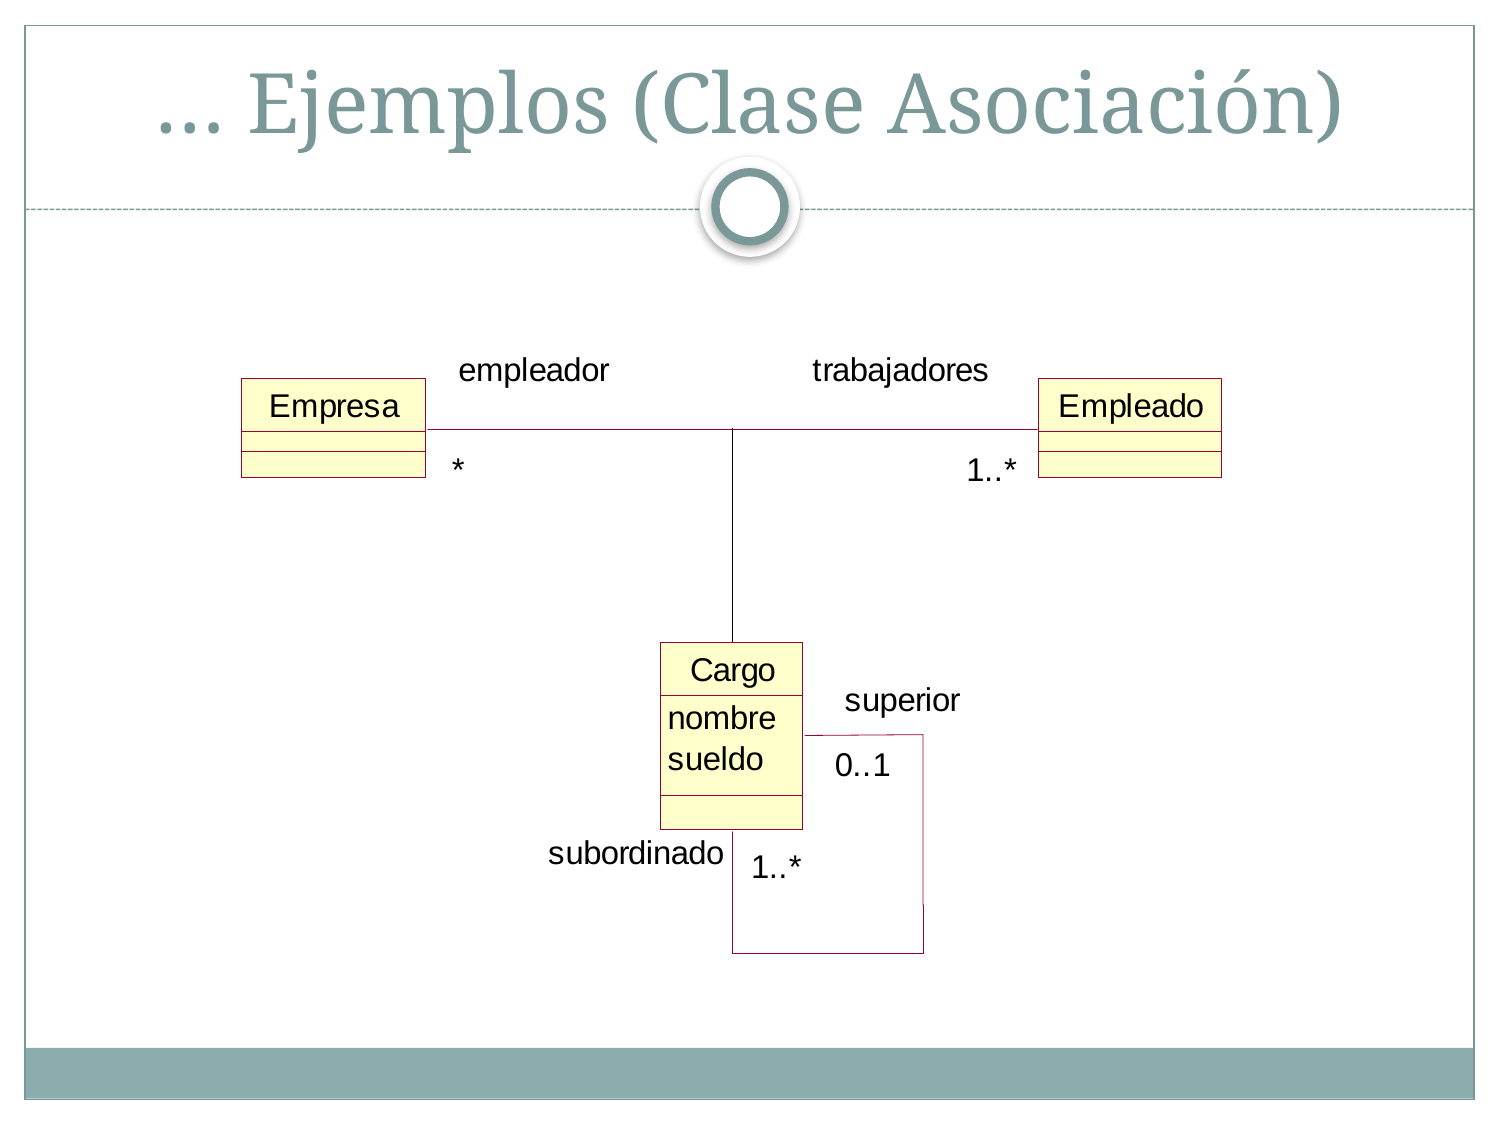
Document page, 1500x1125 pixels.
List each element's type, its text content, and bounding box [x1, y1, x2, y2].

picture [191, 321, 1289, 1007]
title … Ejemplos (Clase Asociación) [49, 37, 1450, 162]
